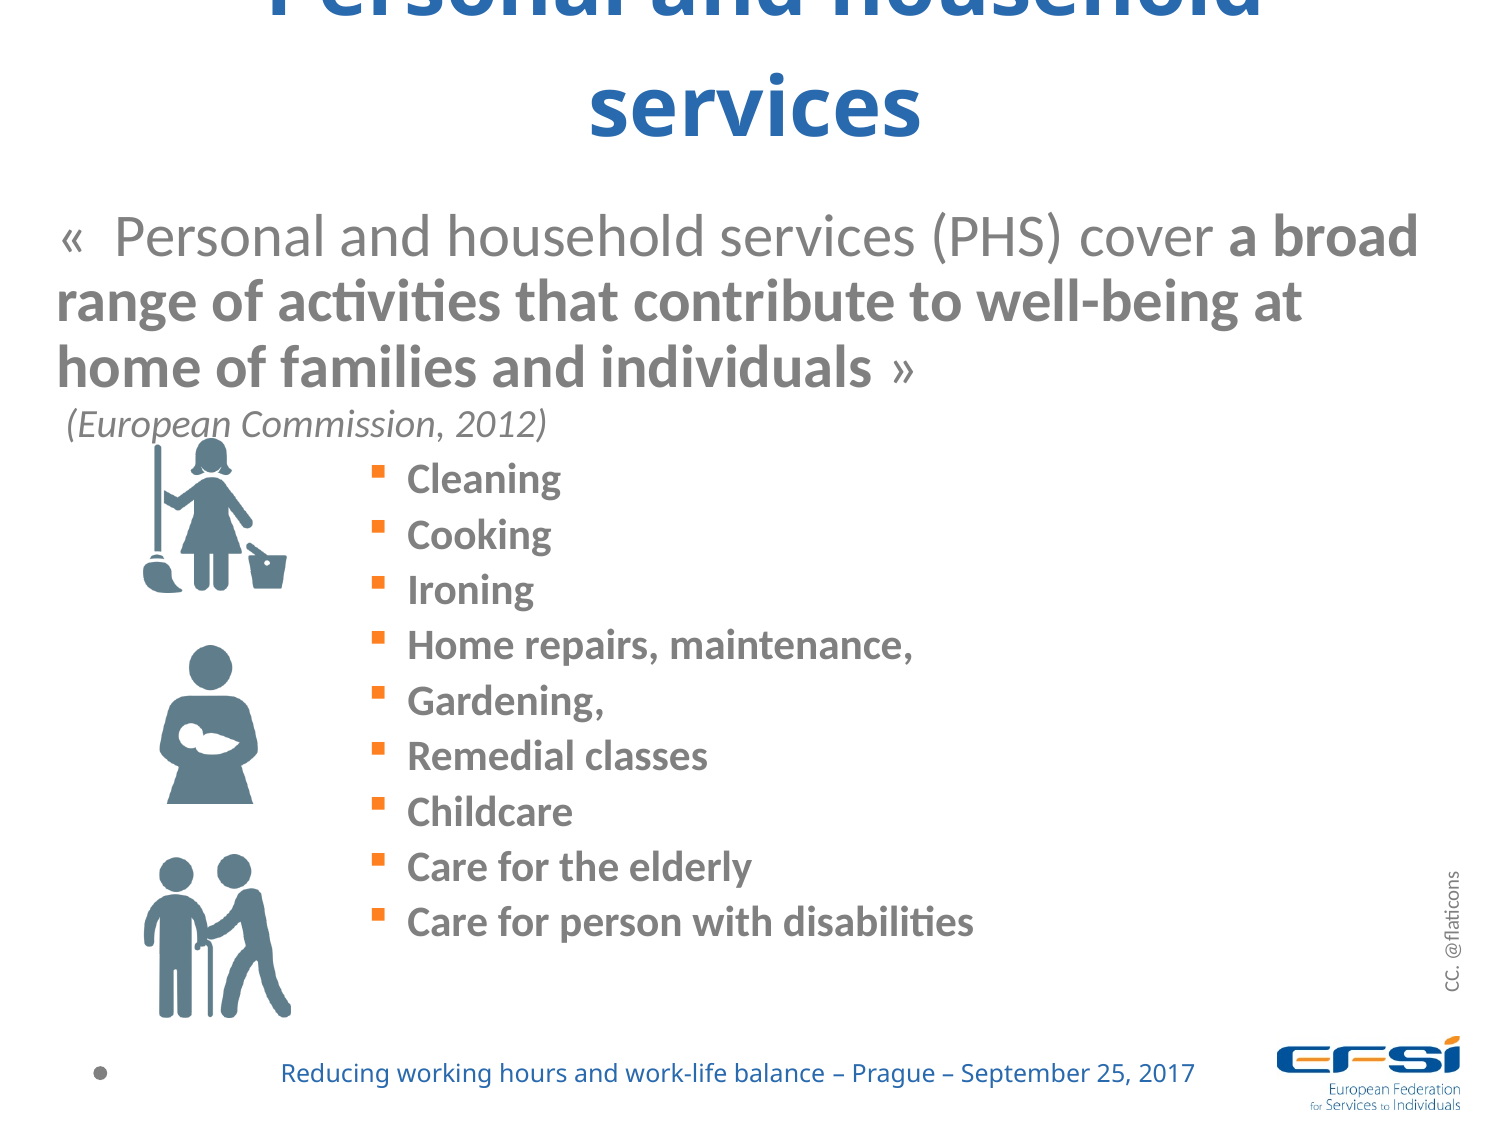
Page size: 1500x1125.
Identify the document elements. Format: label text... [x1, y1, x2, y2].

footer Reducing working hours and work-life balance – Prague – September 25, 2017 [108, 1042, 1272, 1103]
title Personal and household services [80, 0, 1431, 161]
picture [137, 438, 292, 594]
picture [1277, 1036, 1460, 1111]
picture [135, 854, 300, 1018]
list « Personal and household services (PHS) cover a broad range of activities that contribute to well-being at home of families and individuals » (European Commission, 2012) Cleaning Cooking Ironing Home repairs, maintenance, Gardening, Remedial classes Childcare Care for the elderly Care for person with disabilities [41, 196, 1459, 1083]
picture [128, 644, 288, 805]
text_box CC. @flaticons [1430, 745, 1487, 1008]
